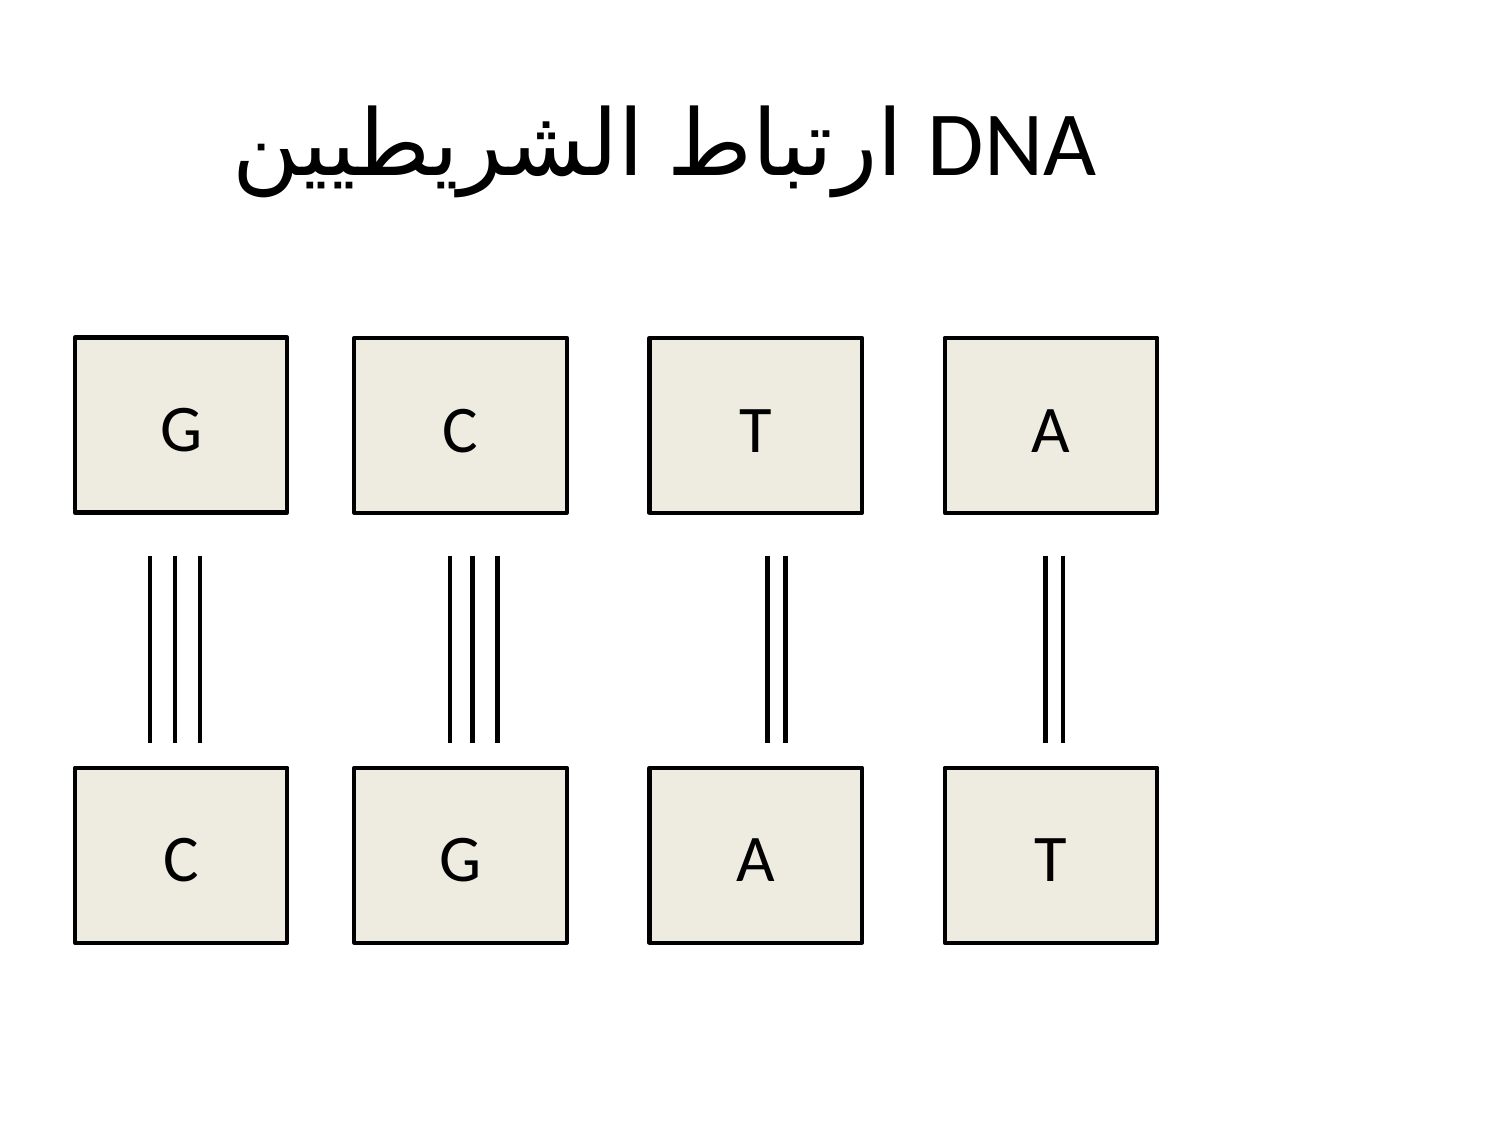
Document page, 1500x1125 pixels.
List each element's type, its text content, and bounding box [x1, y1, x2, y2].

title ارتباط الشريطيين DNA [0, 45, 1350, 233]
text_box G [352, 766, 569, 945]
text_box T [647, 336, 864, 515]
text_box A [943, 336, 1159, 515]
text_box G [73, 335, 289, 515]
text_box C [352, 336, 569, 515]
text_box C [73, 766, 289, 945]
text_box T [943, 766, 1159, 945]
text_box A [647, 766, 864, 945]
